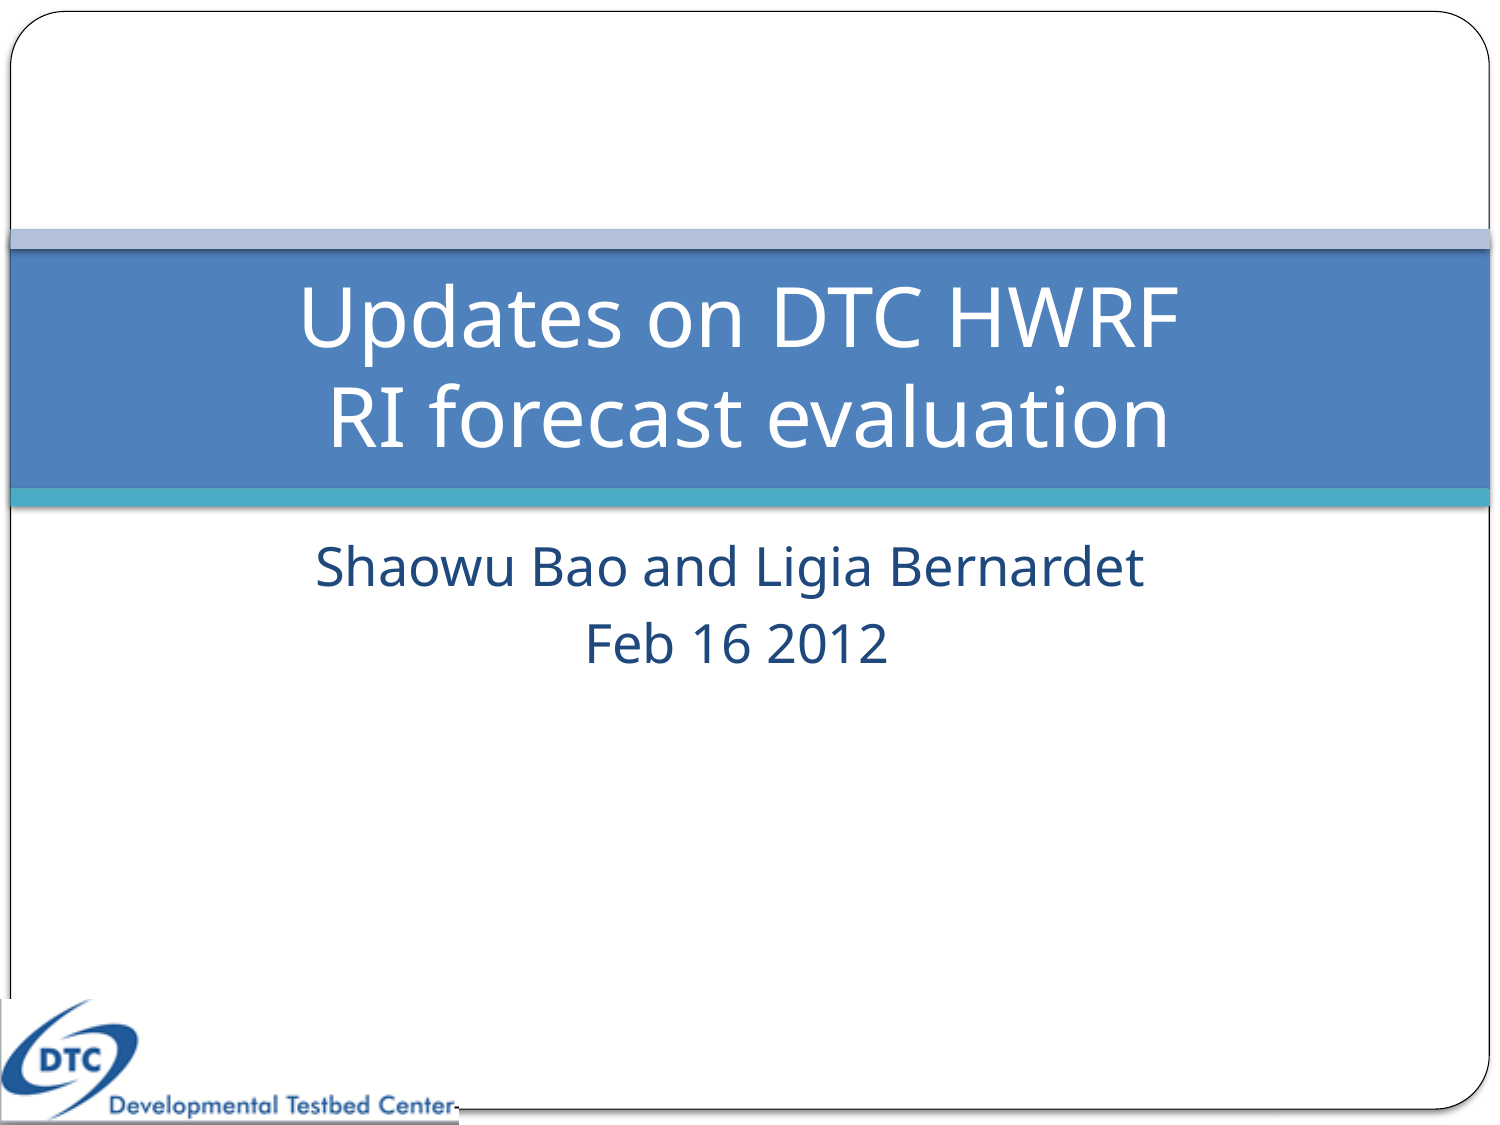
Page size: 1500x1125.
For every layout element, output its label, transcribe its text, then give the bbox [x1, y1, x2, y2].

title Updates on DTC HWRF RI forecast evaluation [74, 246, 1426, 489]
picture [0, 999, 459, 1125]
subtitle Shaowu Bao and Ligia Bernardet Feb 16 2012 [212, 524, 1263, 788]
